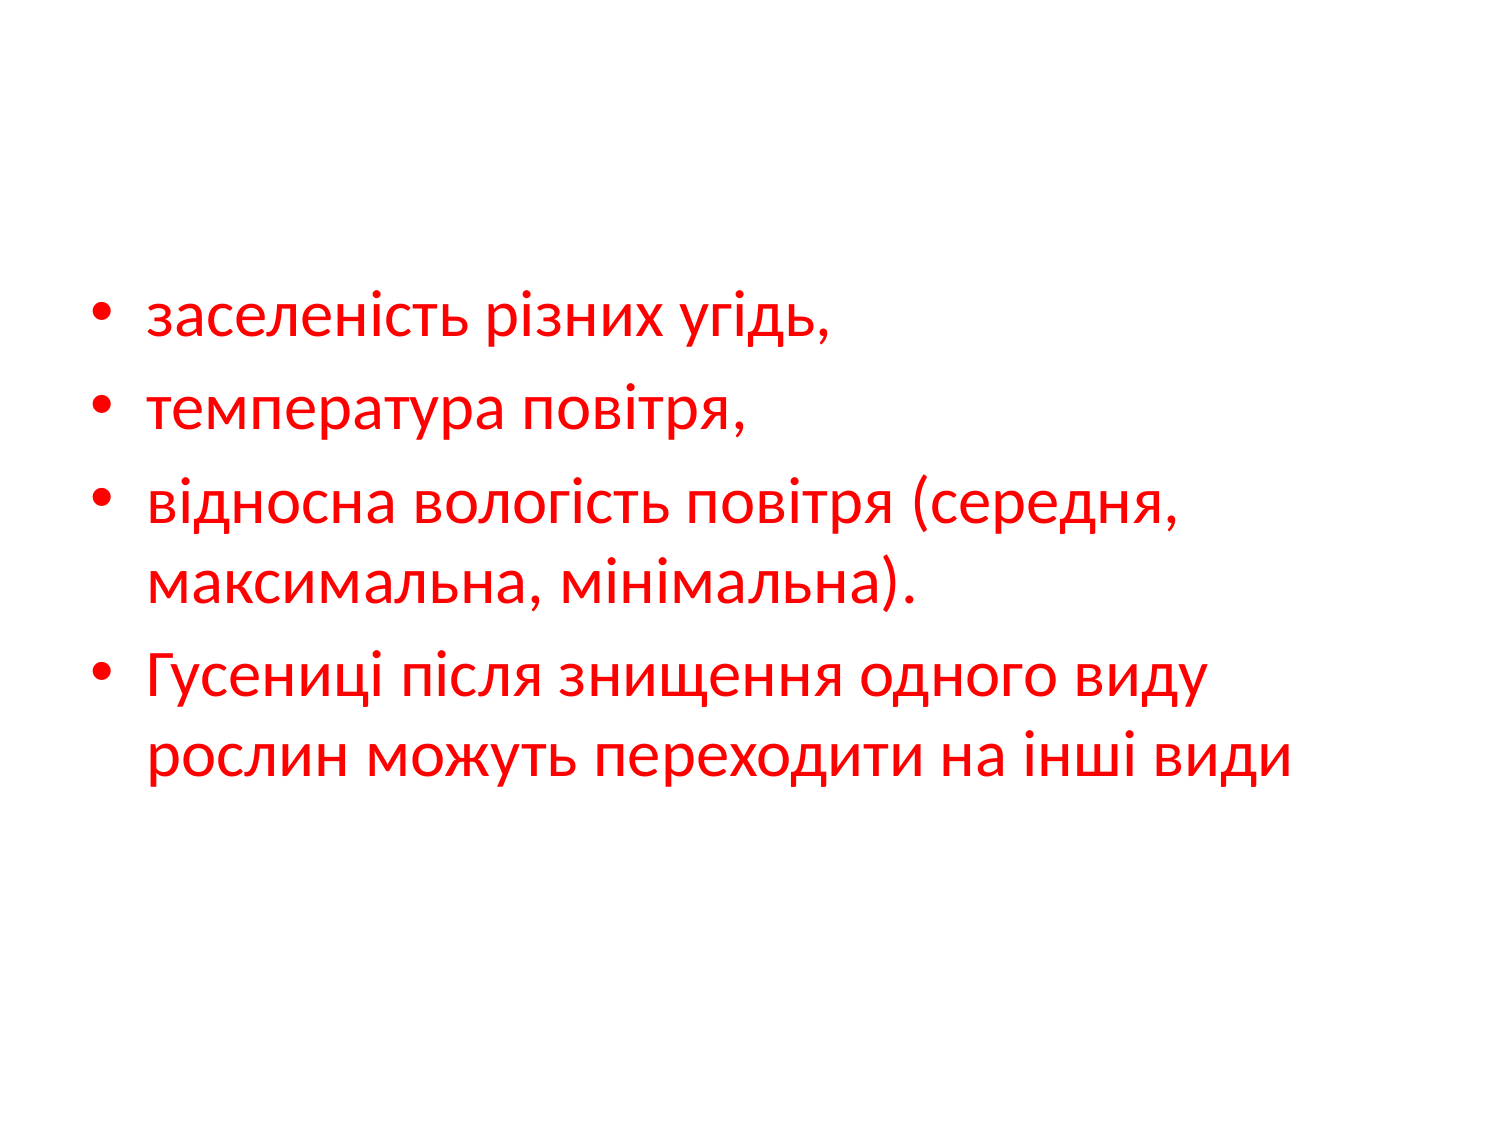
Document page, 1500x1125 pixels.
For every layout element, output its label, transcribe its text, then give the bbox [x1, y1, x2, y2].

list заселеність різних угідь, температура повітря, відносна вологість повітря (середня, максимальна, мінімальна). Гусениці після знищення одного виду рослин можуть переходити на інші види [75, 262, 1425, 1005]
